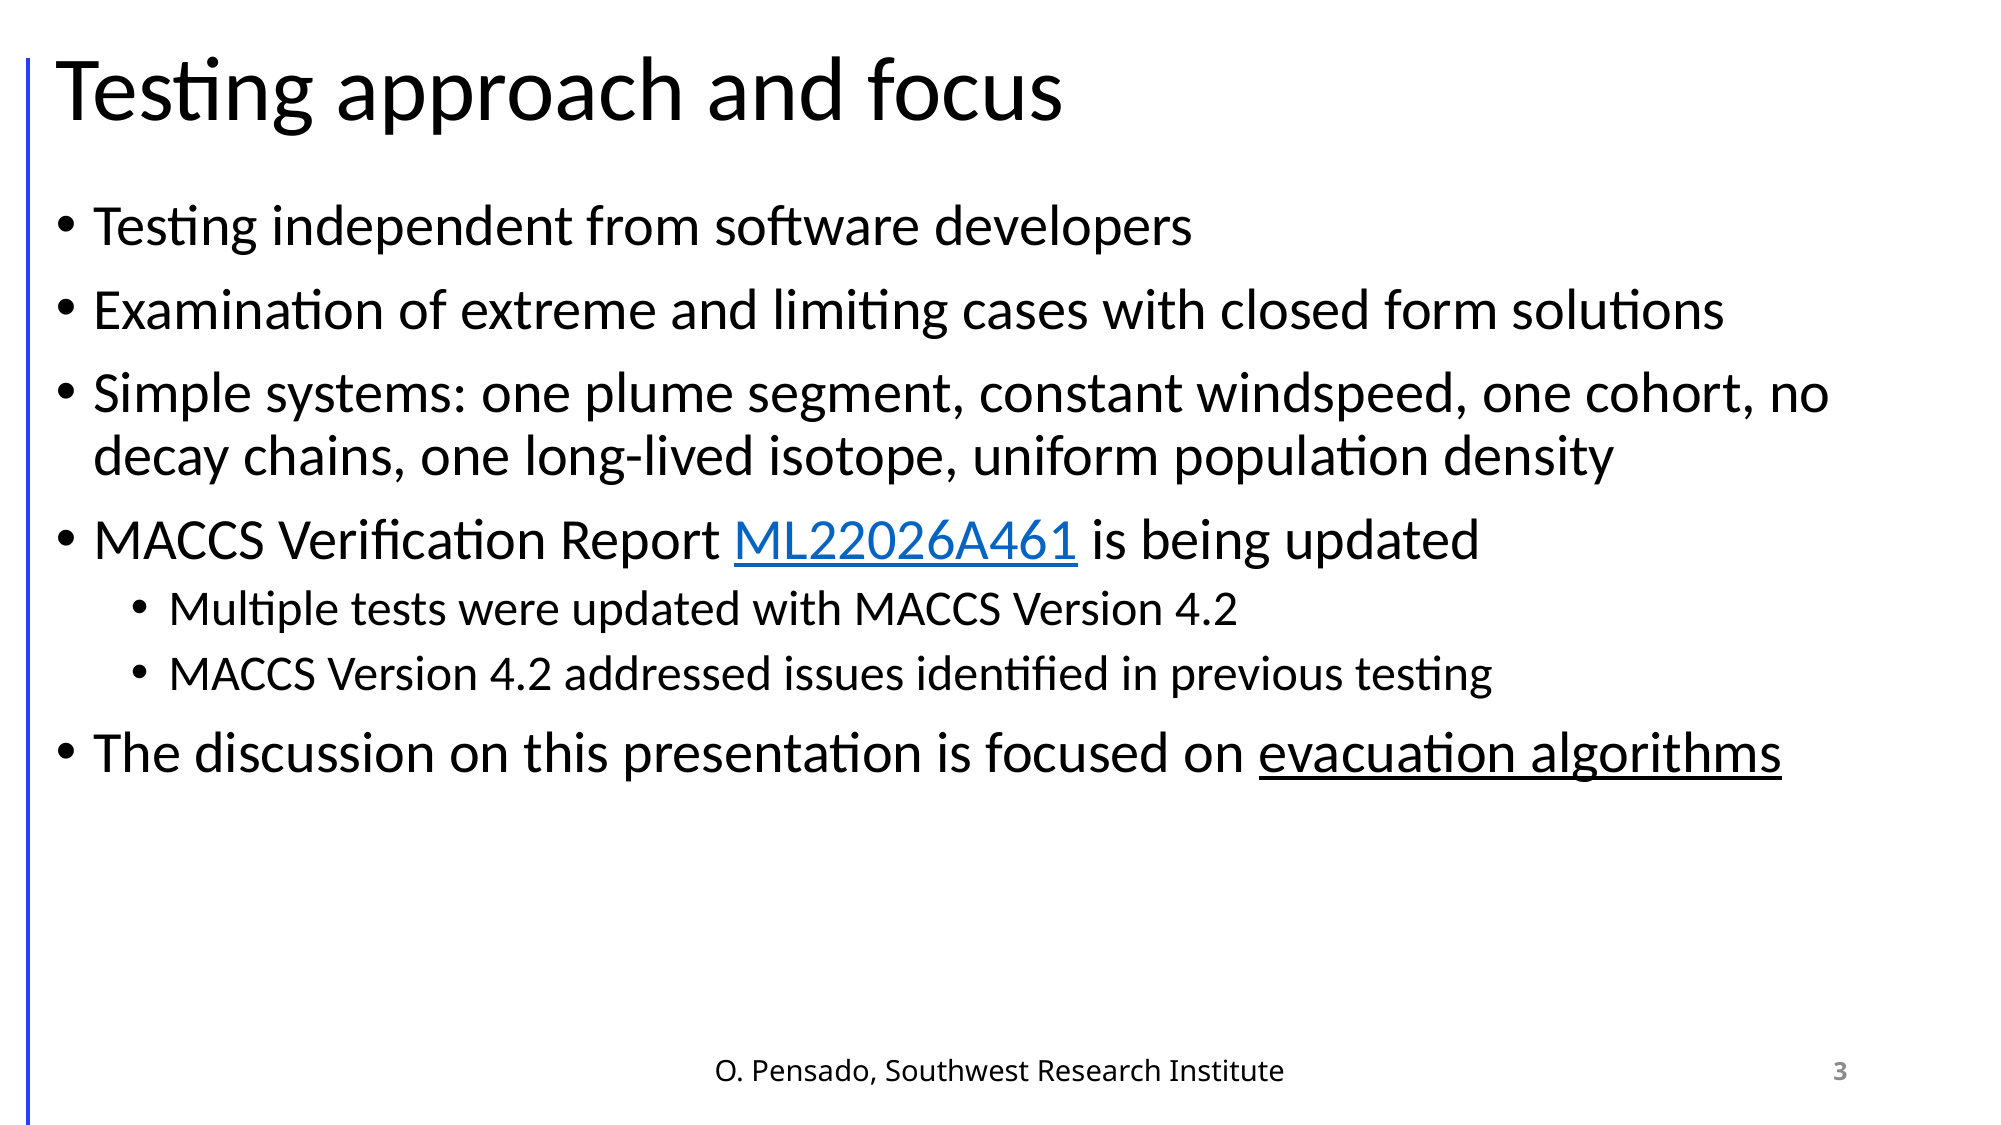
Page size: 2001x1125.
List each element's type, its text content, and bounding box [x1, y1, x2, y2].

list Testing independent from software developers Examination of extreme and limiting cases with closed form solutions Simple systems: one plume segment, constant windspeed, one cohort, no decay chains, one long-lived isotope, uniform population density MACCS Verification Report ML22026A461 is being updated Multiple tests were updated with MACCS Version 4.2 MACCS Version 4.2 addressed issues identified in previous testing The discussion on this presentation is focused on evacuation algorithms [40, 187, 1952, 1014]
title Testing approach and focus [40, 5, 1952, 176]
footer O. Pensado, Southwest Research Institute [662, 1042, 1338, 1103]
slide_number 3 [1412, 1042, 1863, 1103]
